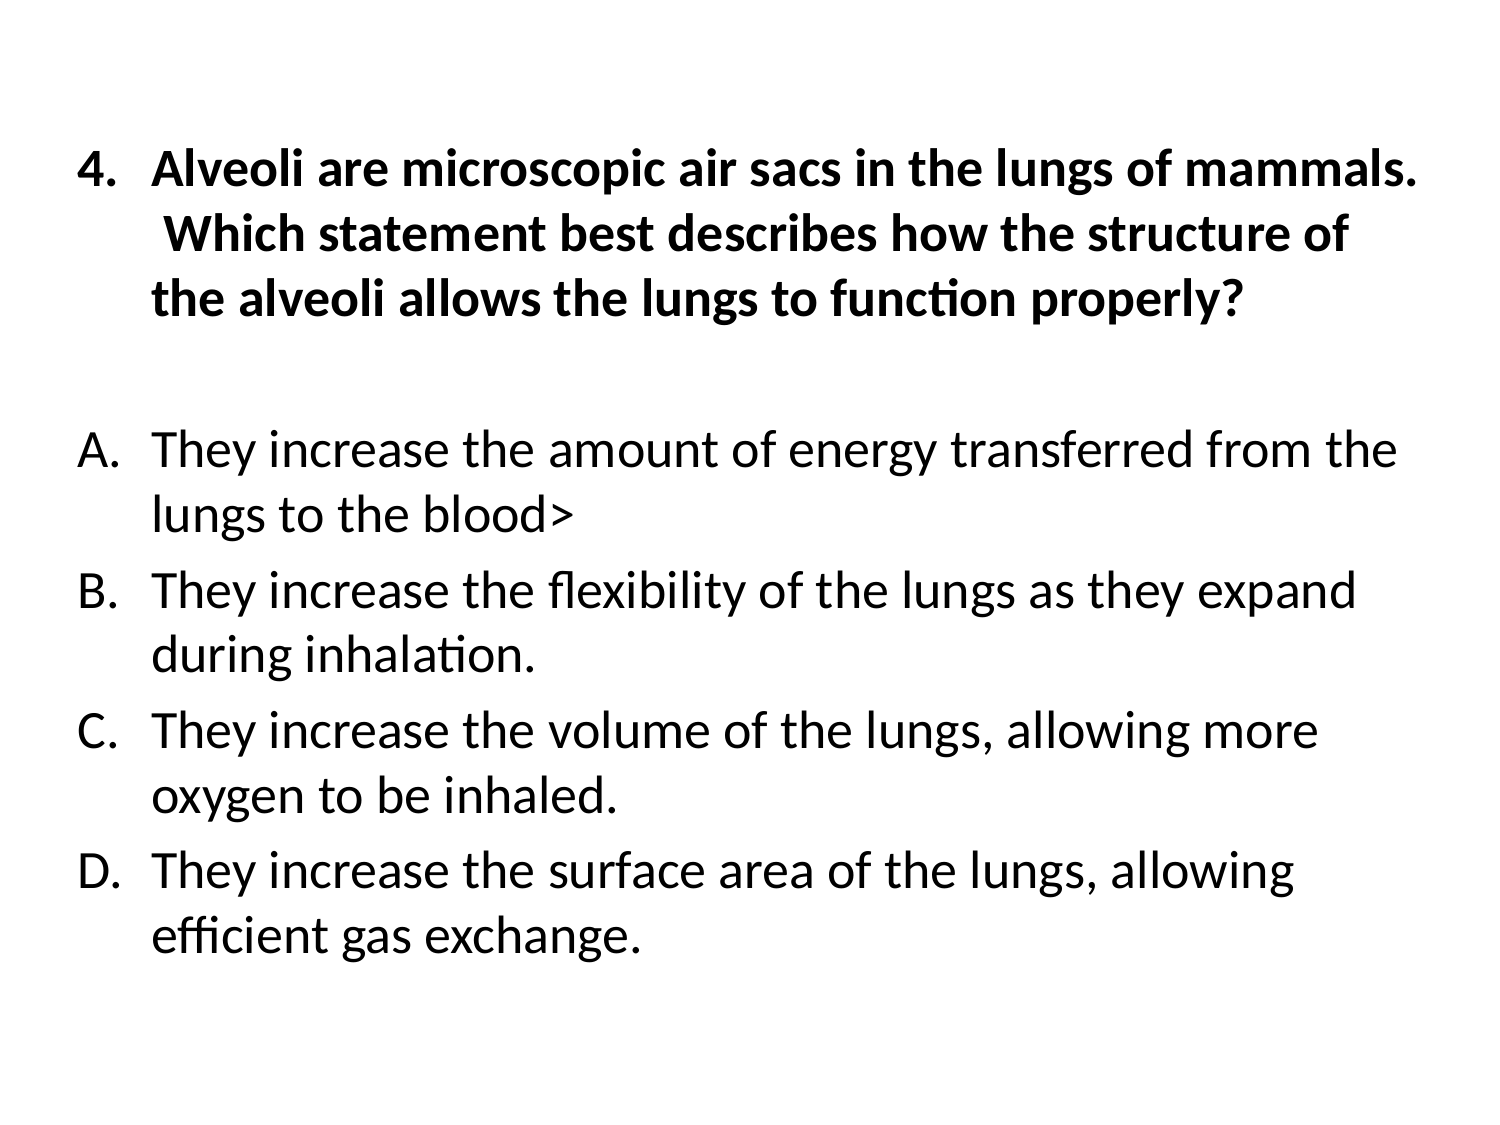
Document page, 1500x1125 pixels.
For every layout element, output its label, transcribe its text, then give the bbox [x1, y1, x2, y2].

list Alveoli are microscopic air sacs in the lungs of mammals. Which statement best describes how the structure of the alveoli allows the lungs to function properly? They increase the amount of energy transferred from the lungs to the blood> They increase the flexibility of the lungs as they expand during inhalation. They increase the volume of the lungs, allowing more oxygen to be inhaled. They increase the surface area of the lungs, allowing efficient gas exchange. [62, 125, 1438, 1000]
